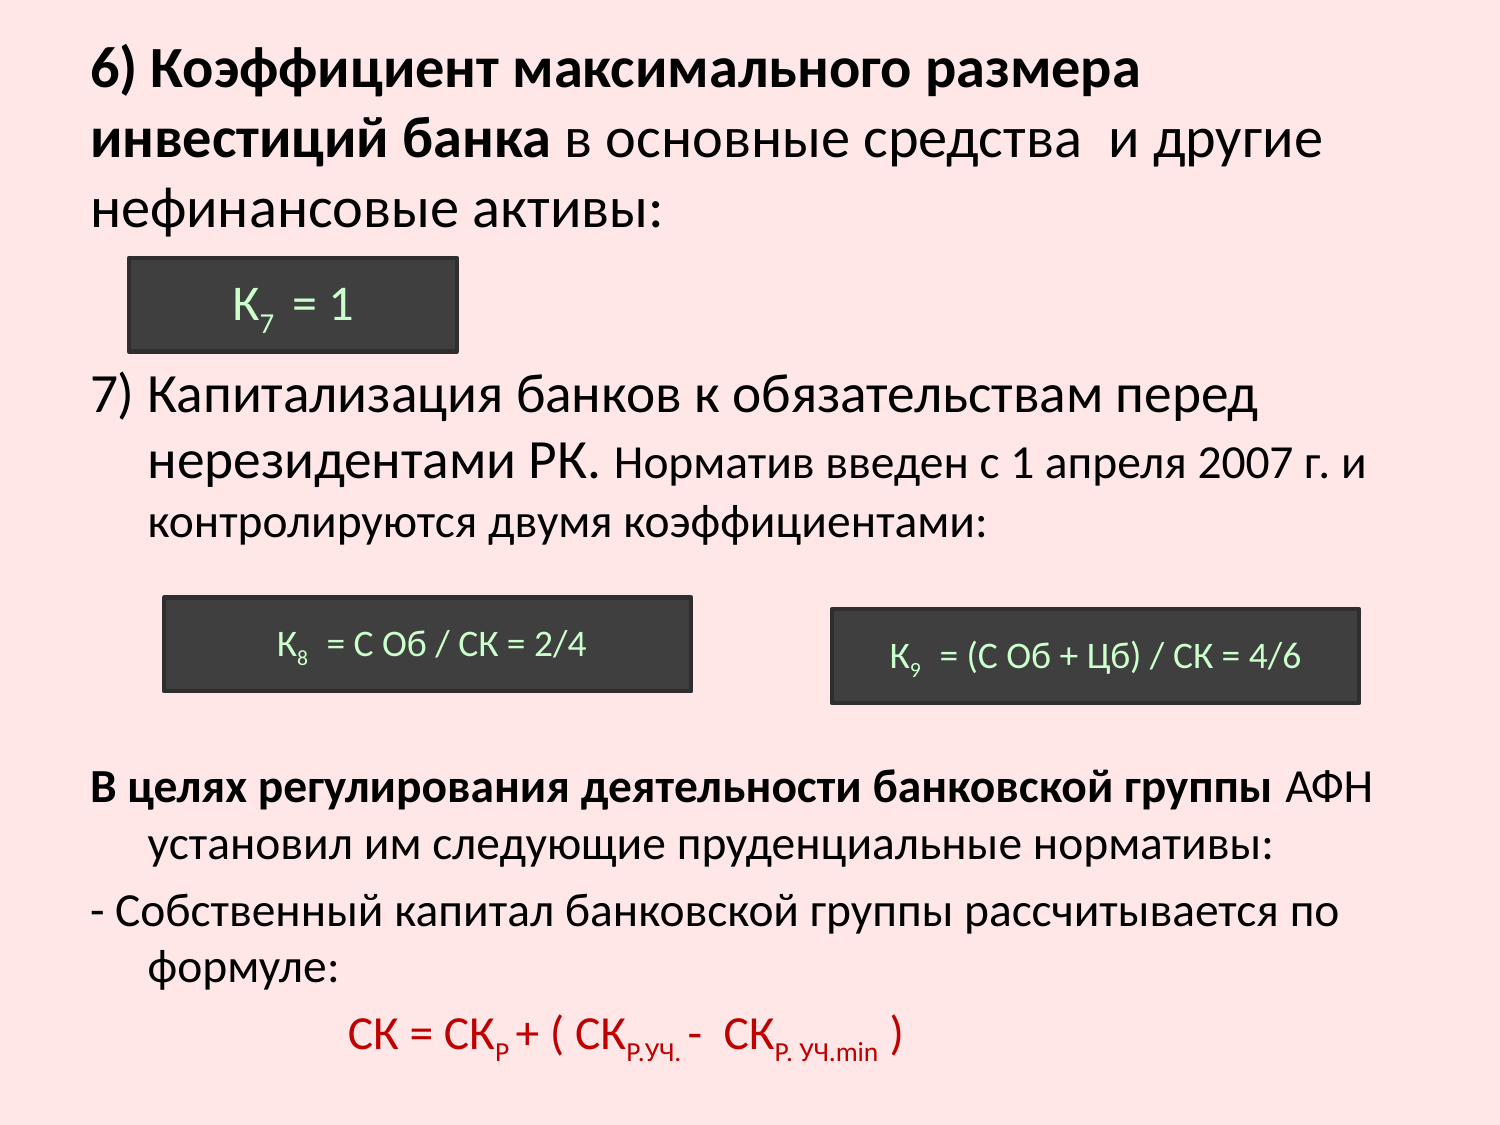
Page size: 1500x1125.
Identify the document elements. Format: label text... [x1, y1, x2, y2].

title 6) Коэффициент максимального размера инвестиций банка в основные средства и другие нефинансовые активы: [74, 44, 1426, 262]
text_box К7 = 1 [127, 256, 459, 354]
text_box К9 = (С Об + Цб) / СК = 4/6 [830, 607, 1361, 705]
list 7) Капитализация банков к обязательствам перед нерезидентами РК. Норматив введен с 1 апреля 2007 г. и контролируются двумя коэффициентами: В целях регулирования деятельности банковской группы АФН установил им следующие пруденциальные нормативы: - Собственный капитал банковской группы рассчитывается по формуле: СК = СКР + ( СКР.УЧ. - СКР. УЧ.min ) [74, 262, 1426, 1091]
text_box К8 = С Об / СК = 2/4 [162, 595, 693, 693]
